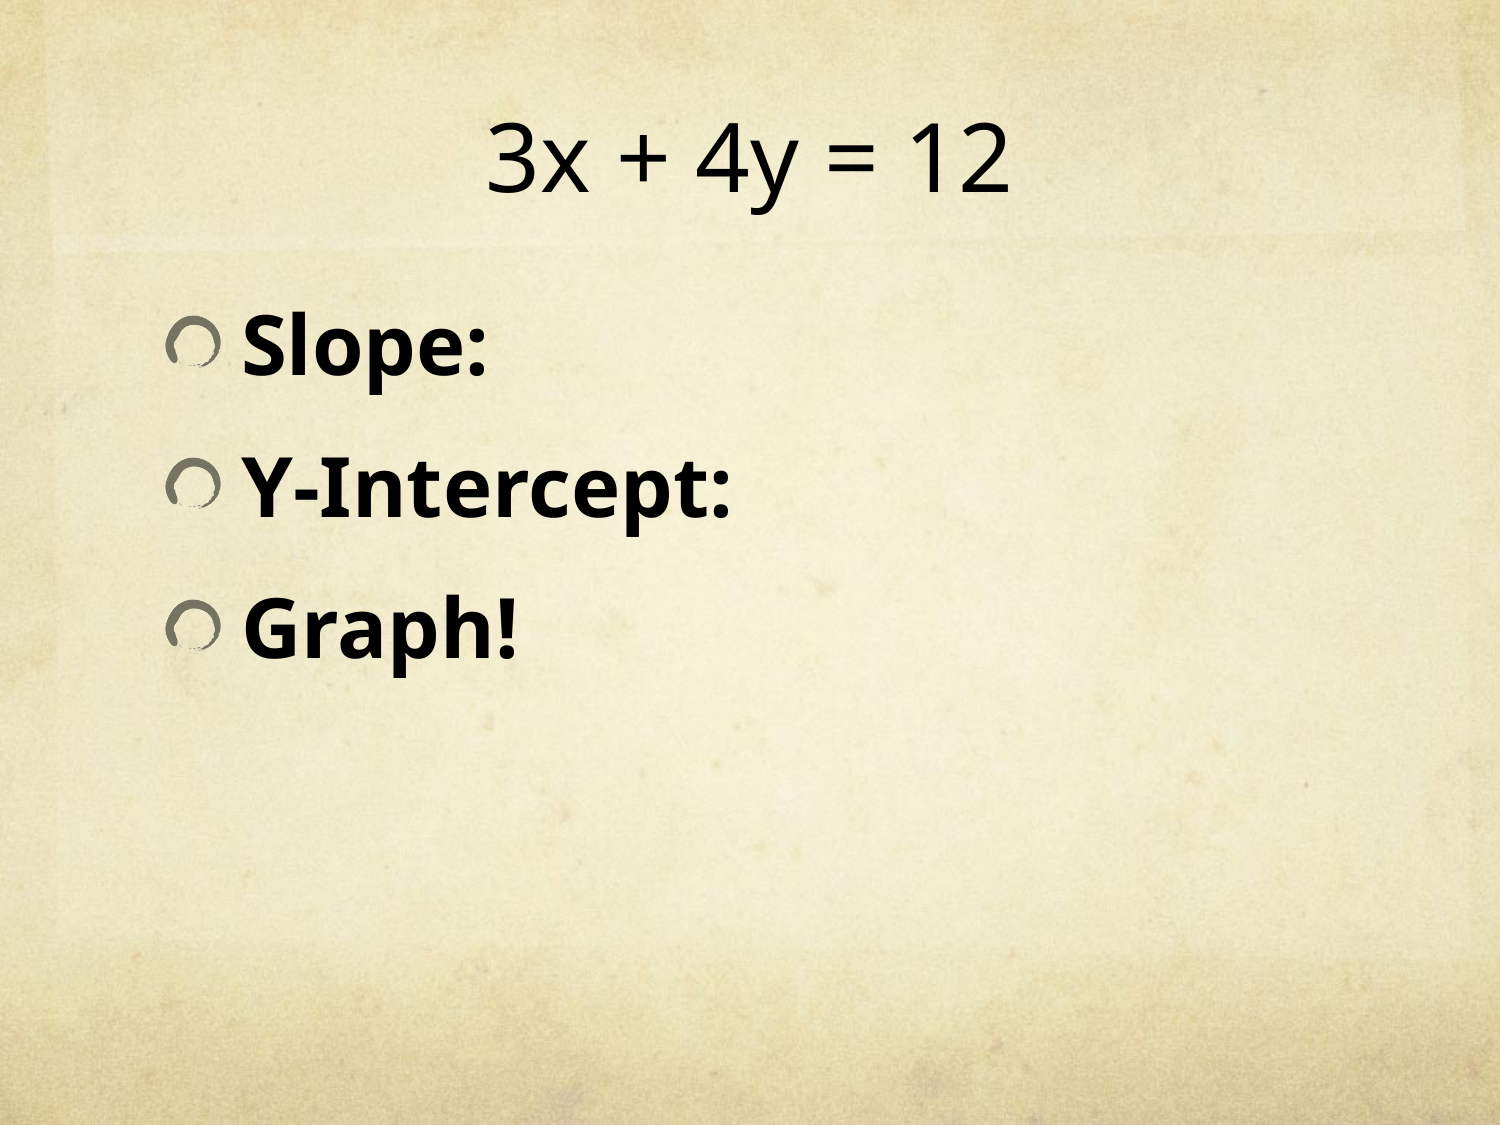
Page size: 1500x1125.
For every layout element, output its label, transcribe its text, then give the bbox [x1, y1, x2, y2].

title 3x + 4y = 12 [150, 82, 1350, 225]
picture [0, 0, 1500, 1125]
list Slope: Y-Intercept: Graph! [150, 284, 1350, 950]
